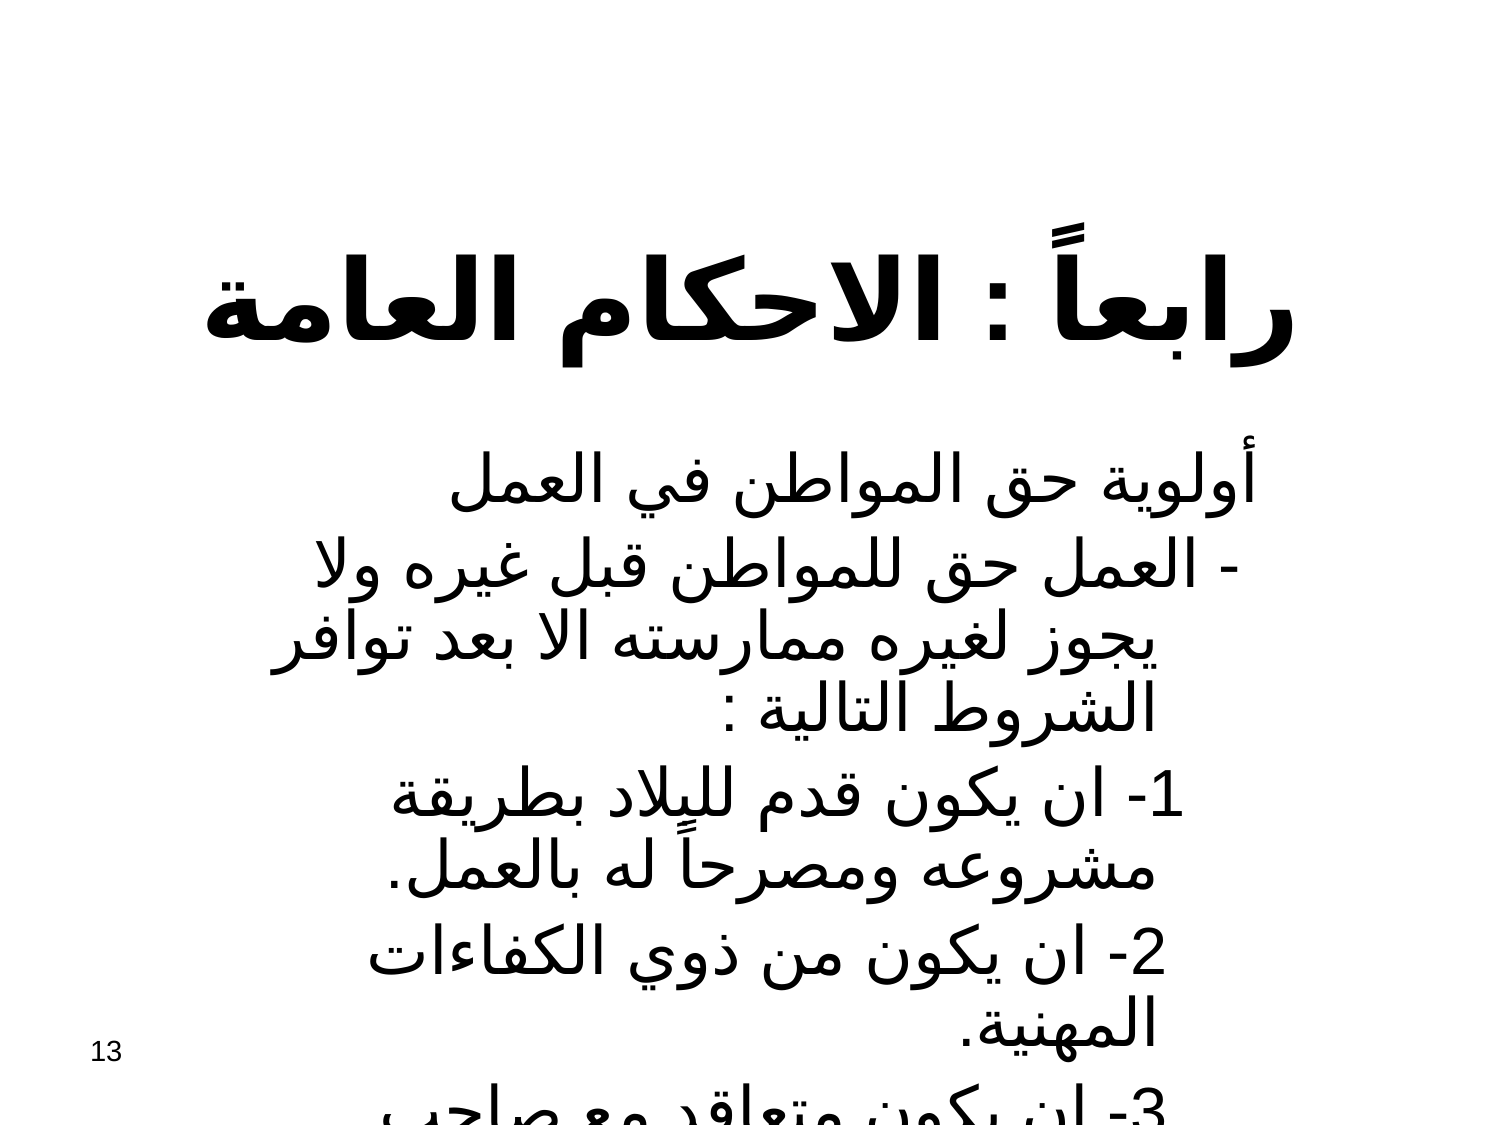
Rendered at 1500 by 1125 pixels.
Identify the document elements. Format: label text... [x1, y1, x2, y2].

subtitle أولوية حق المواطن في العمل - العمل حق للمواطن قبل غيره ولا يجوز لغيره ممارسته الا بعد توافر الشروط التالية : 1- ان يكون قدم للبلاد بطريقة مشروعه ومصرحاً له بالعمل. 2- ان يكون من ذوي الكفاءات المهنية. 3- ان يكون متعاقد مع صاحب عمل . [224, 437, 1276, 938]
title رابعاً : الاحكام العامة [112, 174, 1388, 417]
slide_number 13 [74, 1024, 426, 1103]
